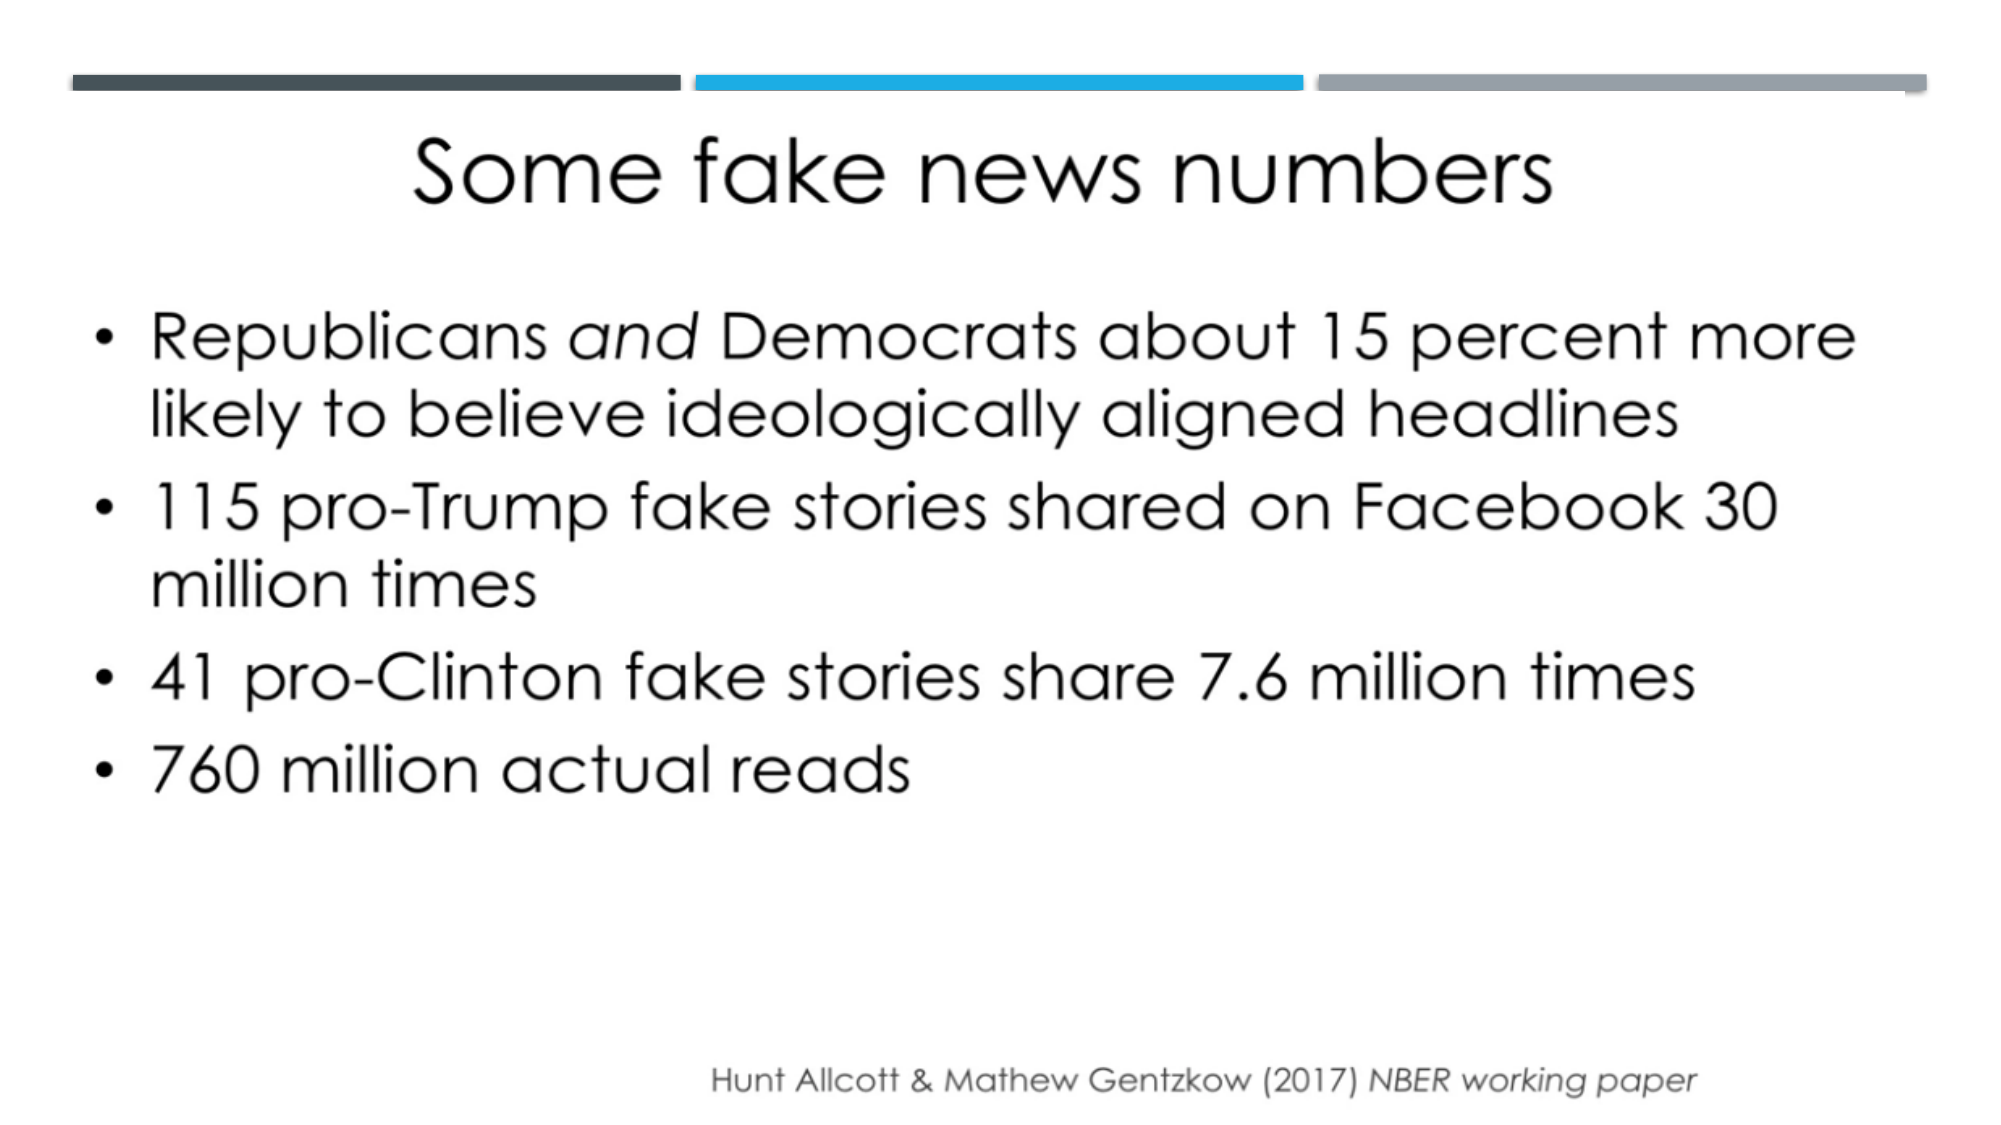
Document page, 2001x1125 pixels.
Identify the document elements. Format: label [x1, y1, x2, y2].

picture [63, 91, 1906, 1115]
